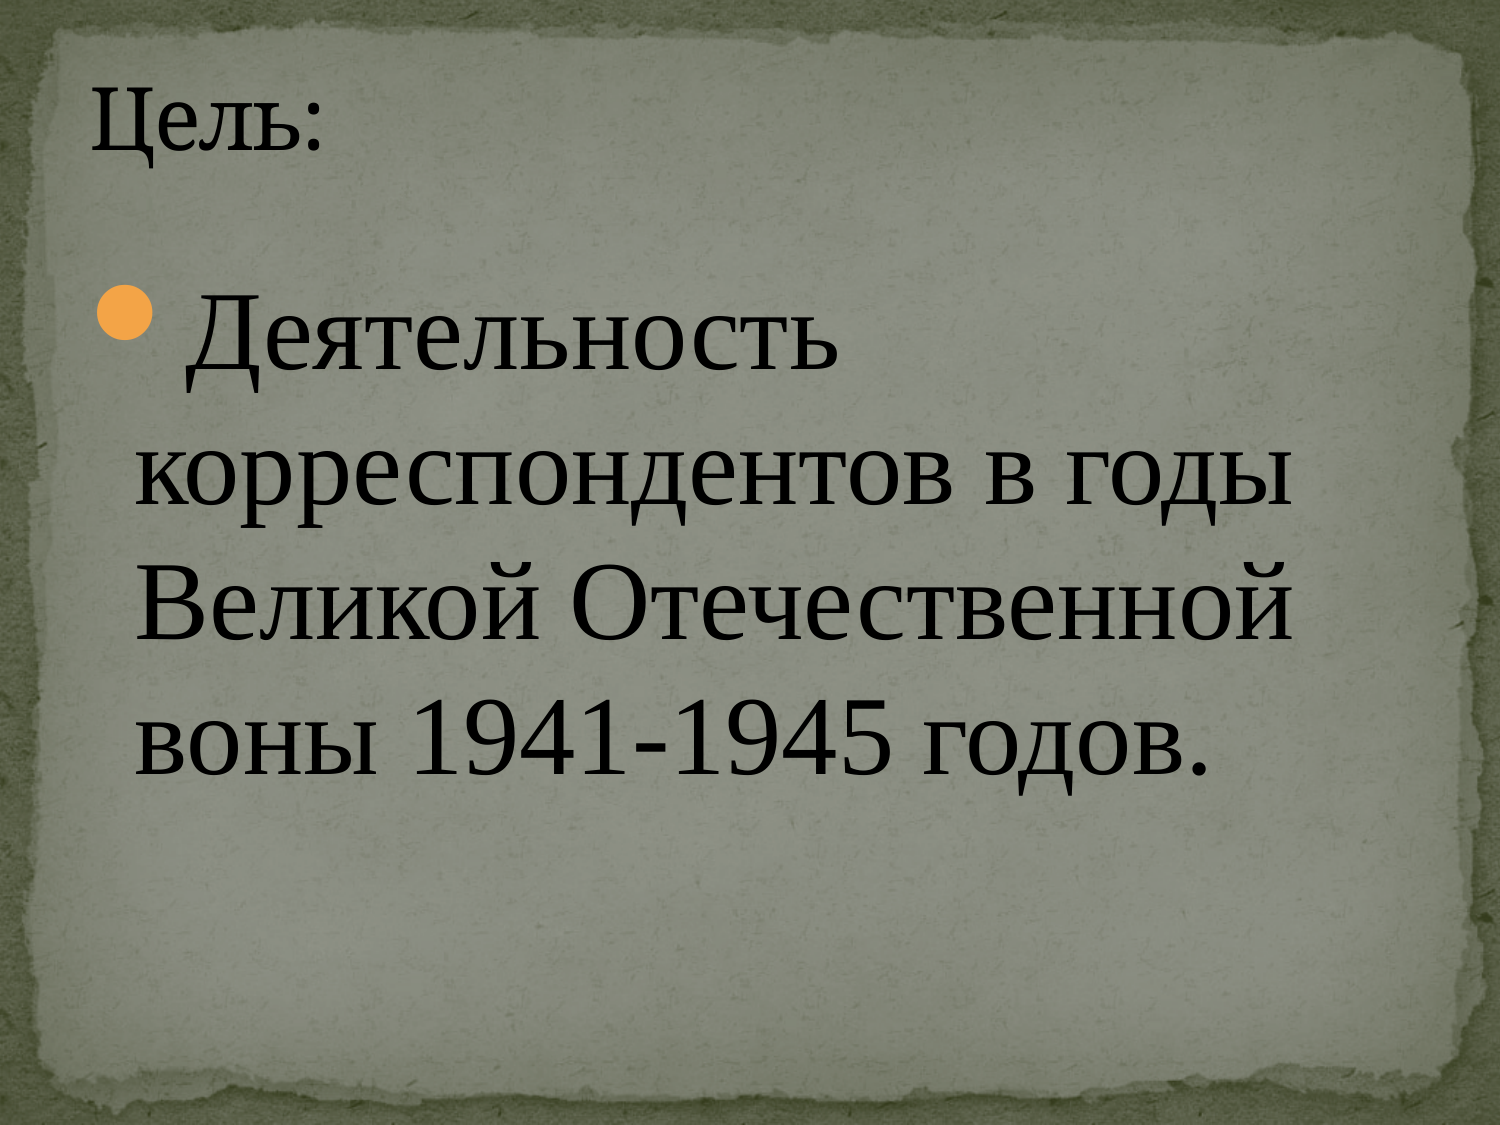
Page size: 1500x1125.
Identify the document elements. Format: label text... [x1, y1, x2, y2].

list Деятельность корреспондентов в годы Великой Отечественной воны 1941-1945 годов. [75, 249, 1425, 1000]
title Цель: [74, 24, 1425, 176]
